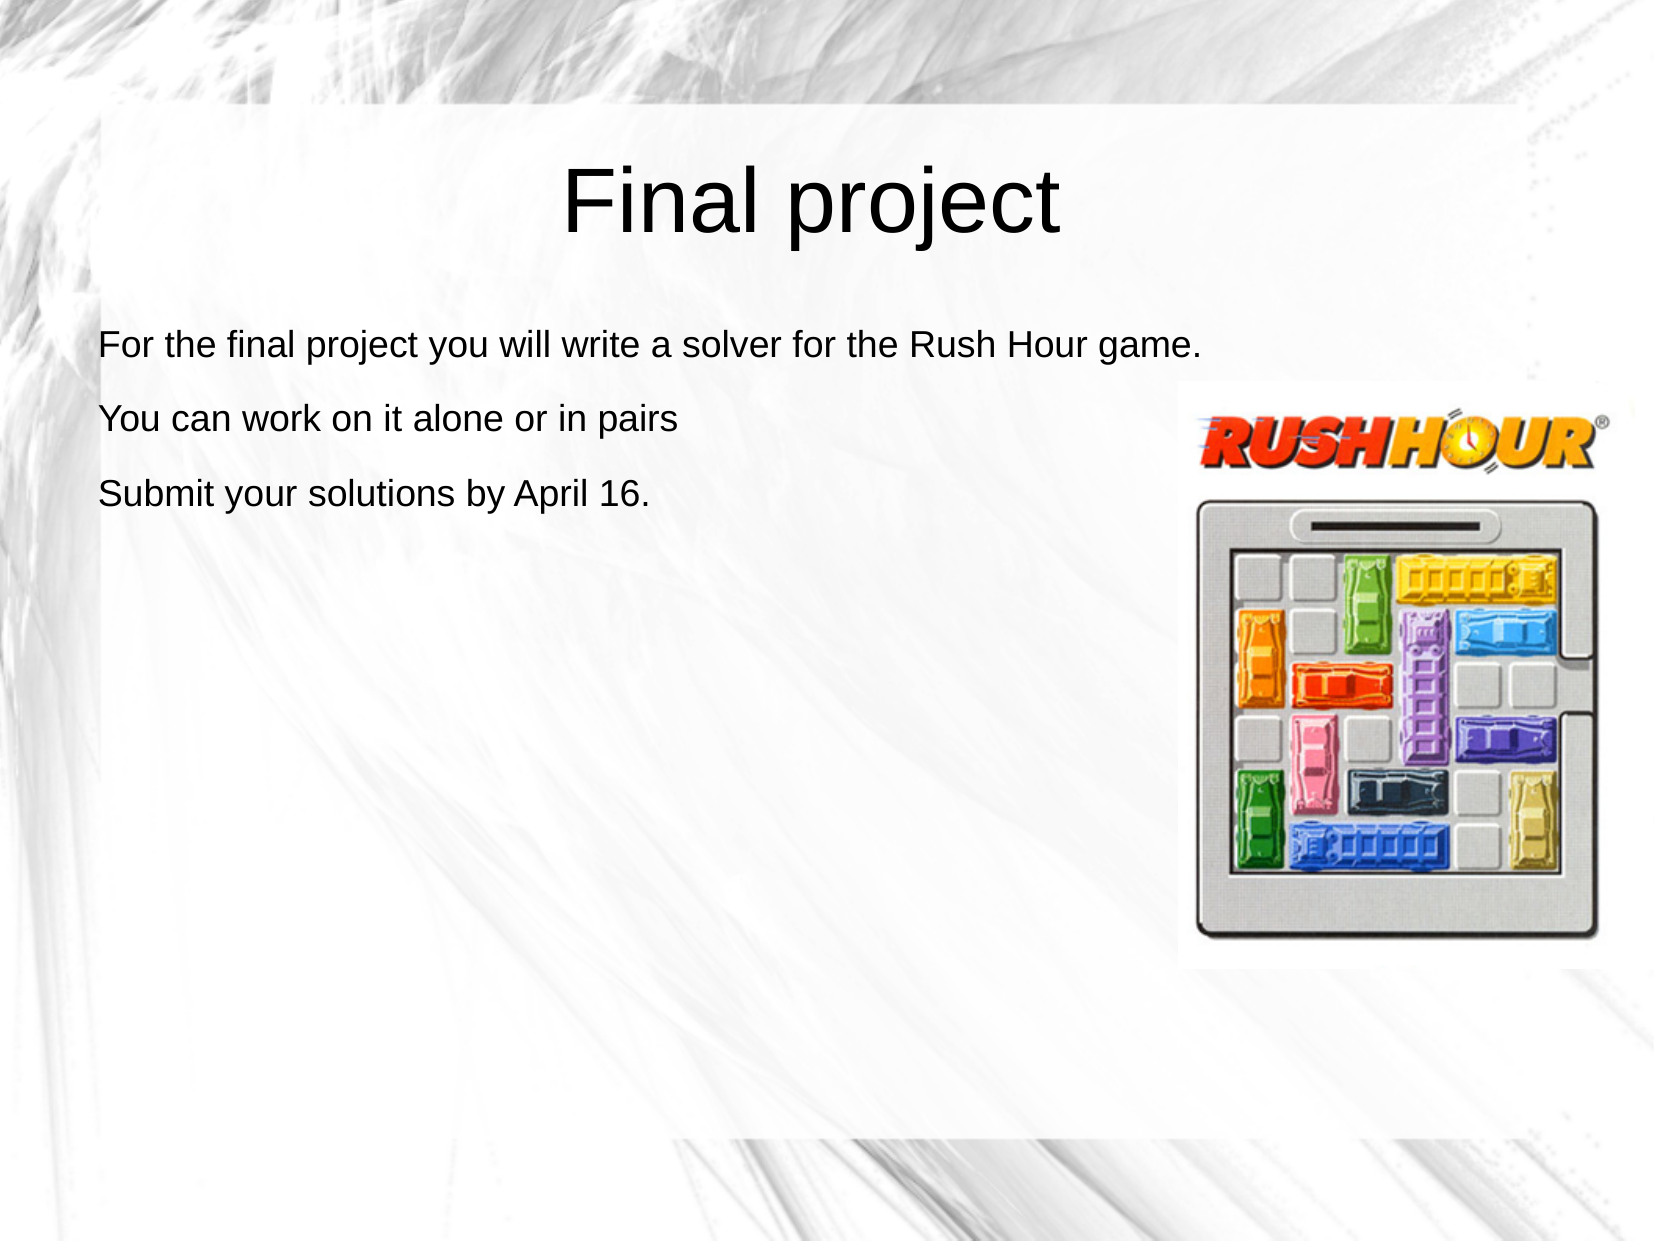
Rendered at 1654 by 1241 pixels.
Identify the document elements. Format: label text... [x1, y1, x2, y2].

picture [0, 0, 1654, 1241]
title Final project [118, 112, 1506, 281]
list For the final project you will write a solver for the Rush Hour game. You can work on it alone or in pairs Submit your solutions by April 16. [97, 319, 1551, 1102]
